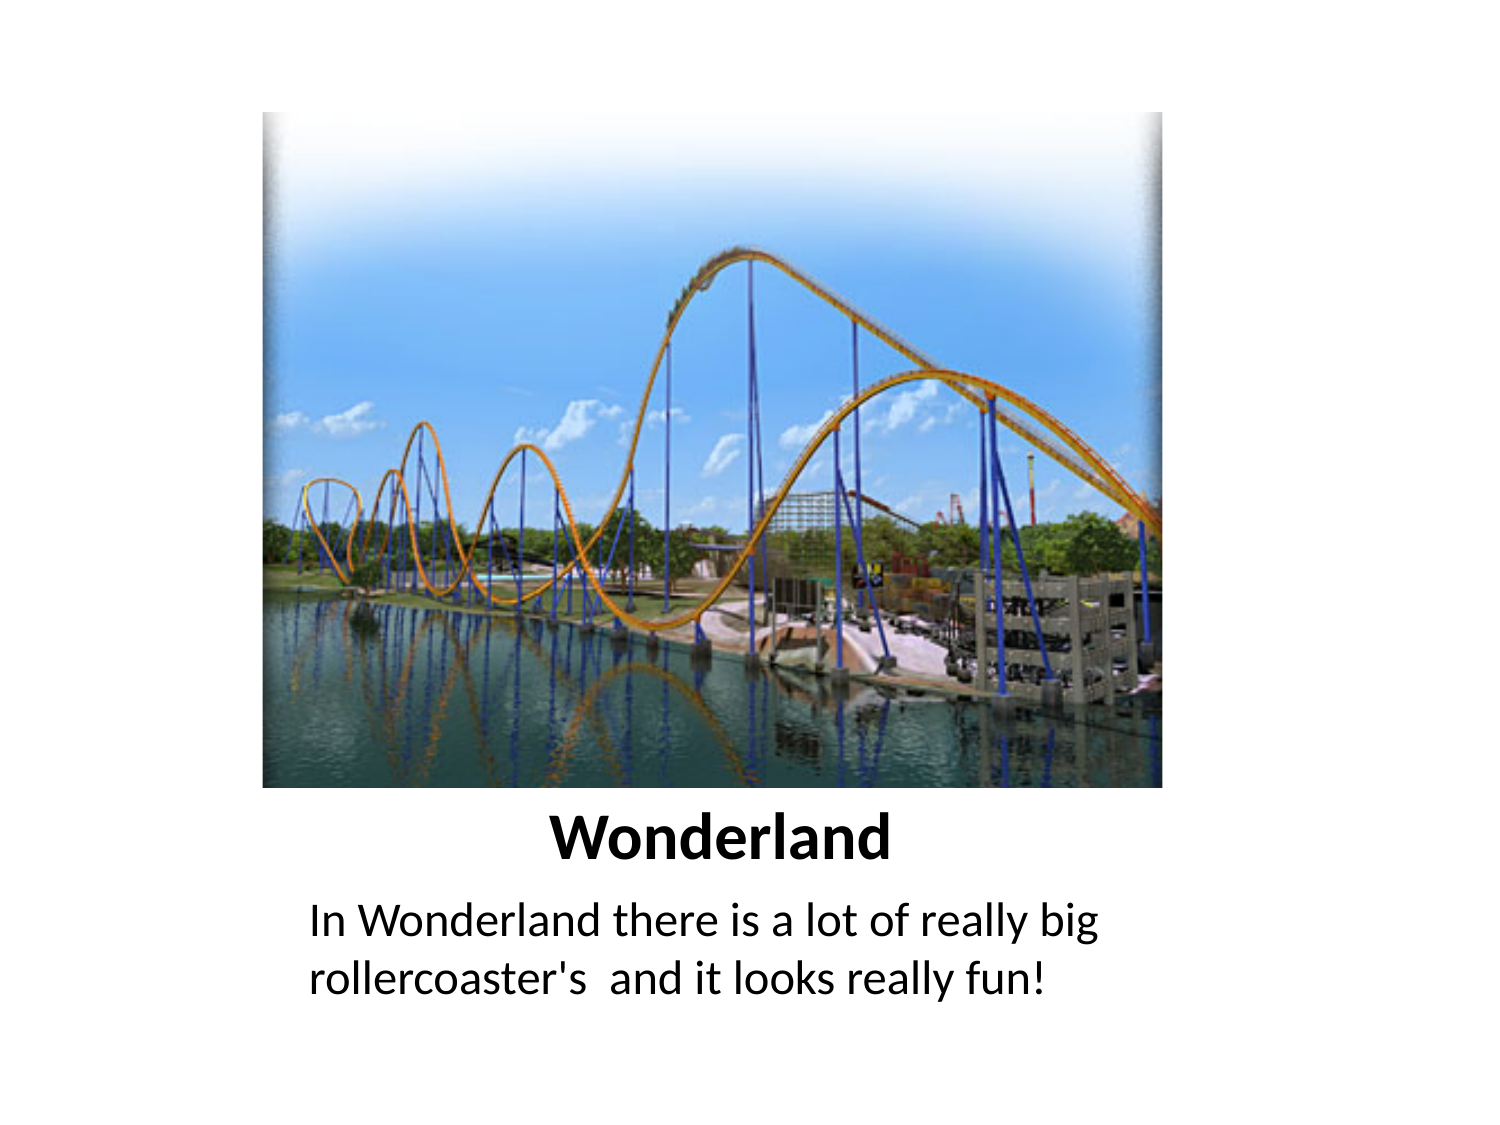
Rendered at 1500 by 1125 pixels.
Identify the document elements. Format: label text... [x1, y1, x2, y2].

title Wonderland [294, 787, 1194, 880]
picture [262, 112, 1163, 788]
list In Wonderland there is a lot of really big rollercoaster's and it looks really fun! [294, 880, 1194, 1013]
